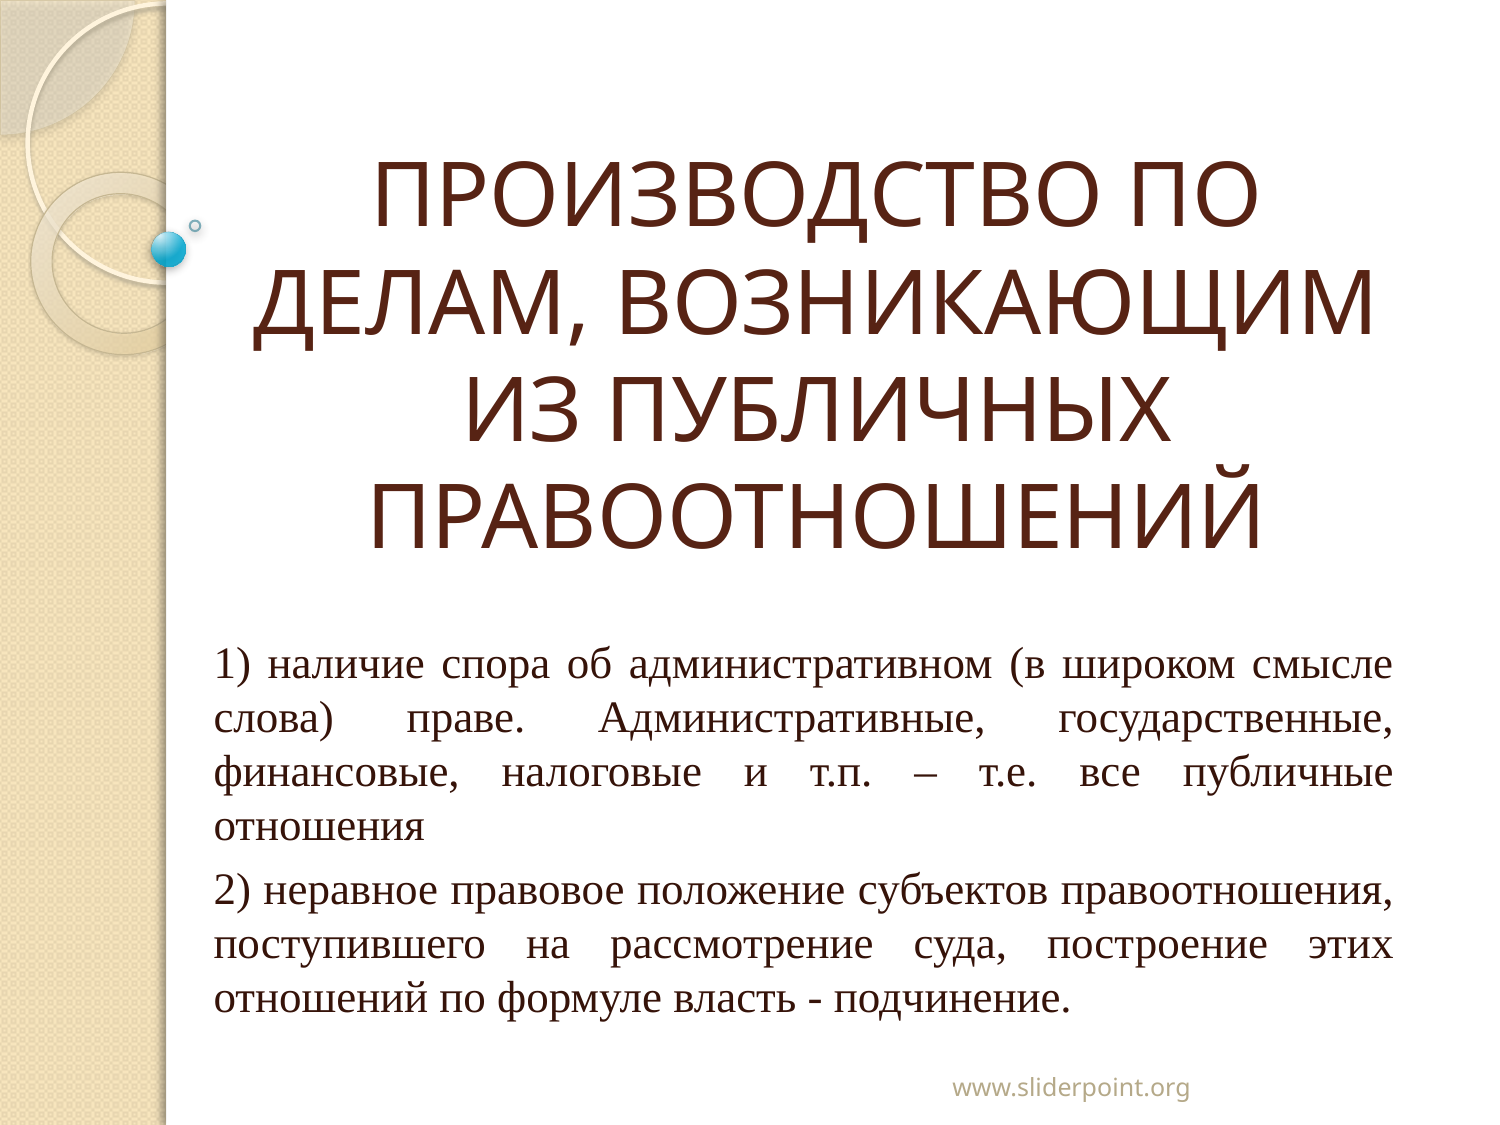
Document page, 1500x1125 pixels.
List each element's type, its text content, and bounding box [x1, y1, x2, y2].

title ПРОИЗВОДСТВО ПО ДЕЛАМ, ВОЗНИКАЮЩИМ ИЗ ПУБЛИЧНЫХ ПРАВООТНОШЕНИЙ [183, 59, 1450, 575]
subtitle 1) наличие спора об административном (в широком смысле слова) праве. Административные, государственные, финансовые, налоговые и т.п. – т.е. все публичные отношения 2) неравное правовое положение субъектов правоотношения, поступившего на рассмотрение суда, построение этих отношений по формуле власть - подчинение. [194, 633, 1410, 1071]
footer www.sliderpoint.org [937, 1034, 1413, 1113]
